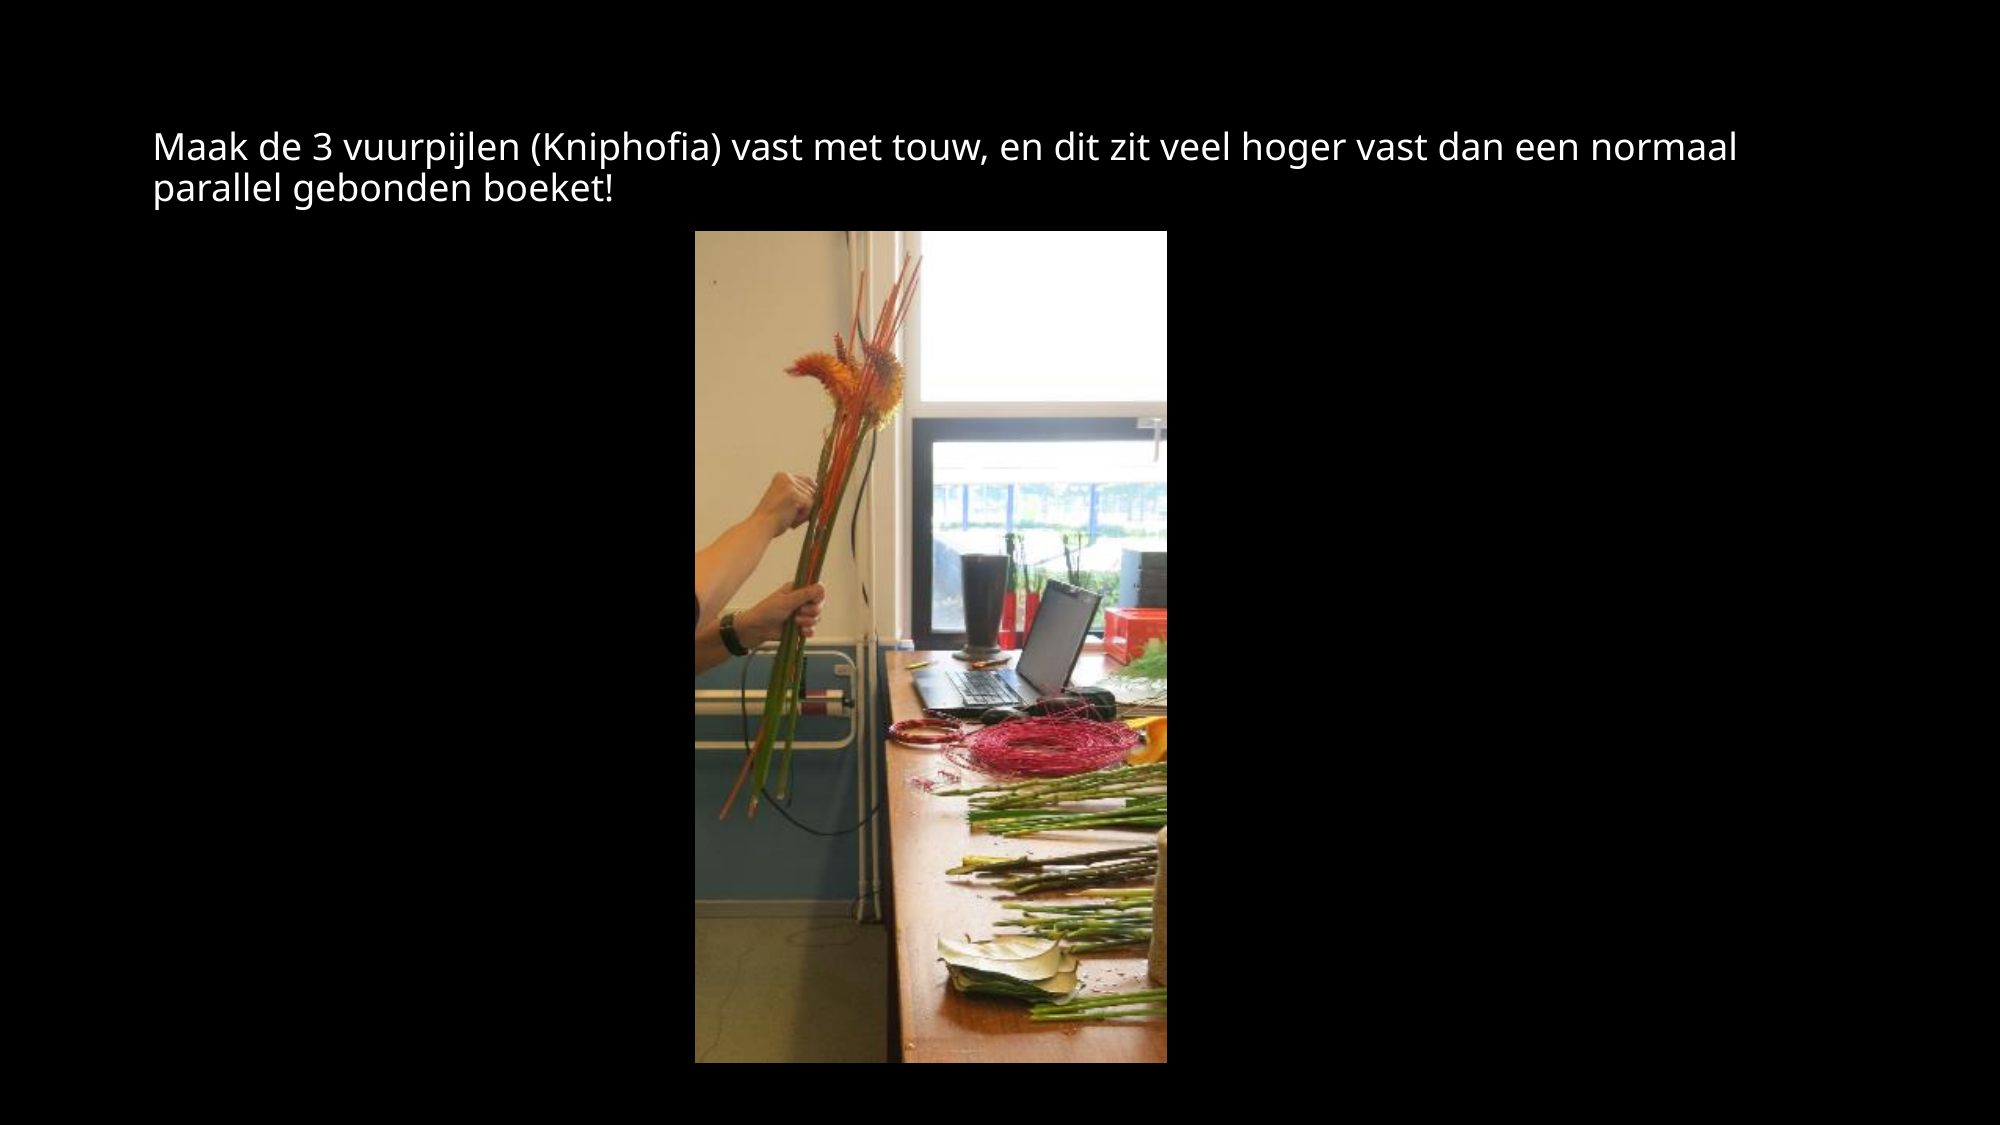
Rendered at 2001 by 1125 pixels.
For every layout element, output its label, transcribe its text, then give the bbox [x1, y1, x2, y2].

picture [695, 231, 1167, 1063]
title Maak de 3 vuurpijlen (Kniphofia) vast met touw, en dit zit veel hoger vast dan een normaal parallel gebonden boeket! [137, 59, 1863, 278]
